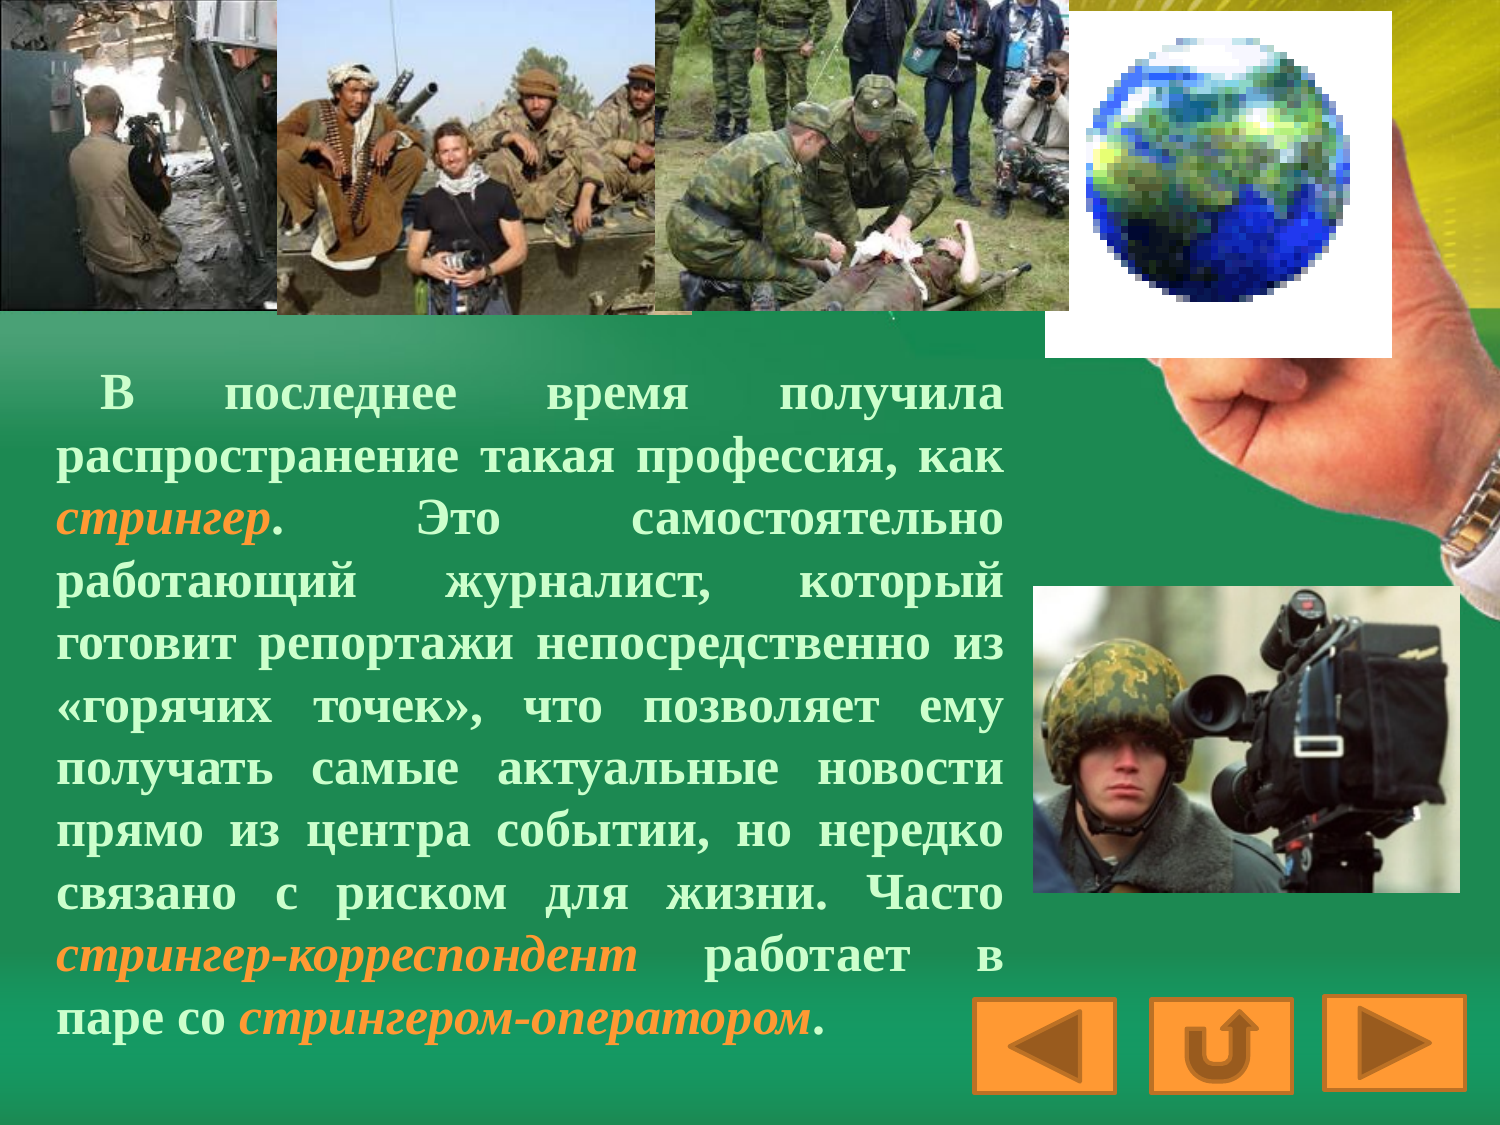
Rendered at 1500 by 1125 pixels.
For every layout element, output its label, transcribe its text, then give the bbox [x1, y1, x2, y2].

text_box [1149, 997, 1294, 1095]
text_box [972, 997, 1117, 1095]
list В последнее время получила распространение такая профессия, как стрингер. Это самостоятельно работающий журналист, который готовит репортажи непосредственно из «горячих точек», что позволяет ему получать самые актуальные новости прямо из центра событии, но нередко связано с риском для жизни. Часто стрингер-корреспондент работает в паре со стрингером-оператором. [40, 349, 1020, 1095]
picture [0, 0, 1500, 990]
text_box [1322, 994, 1467, 1092]
